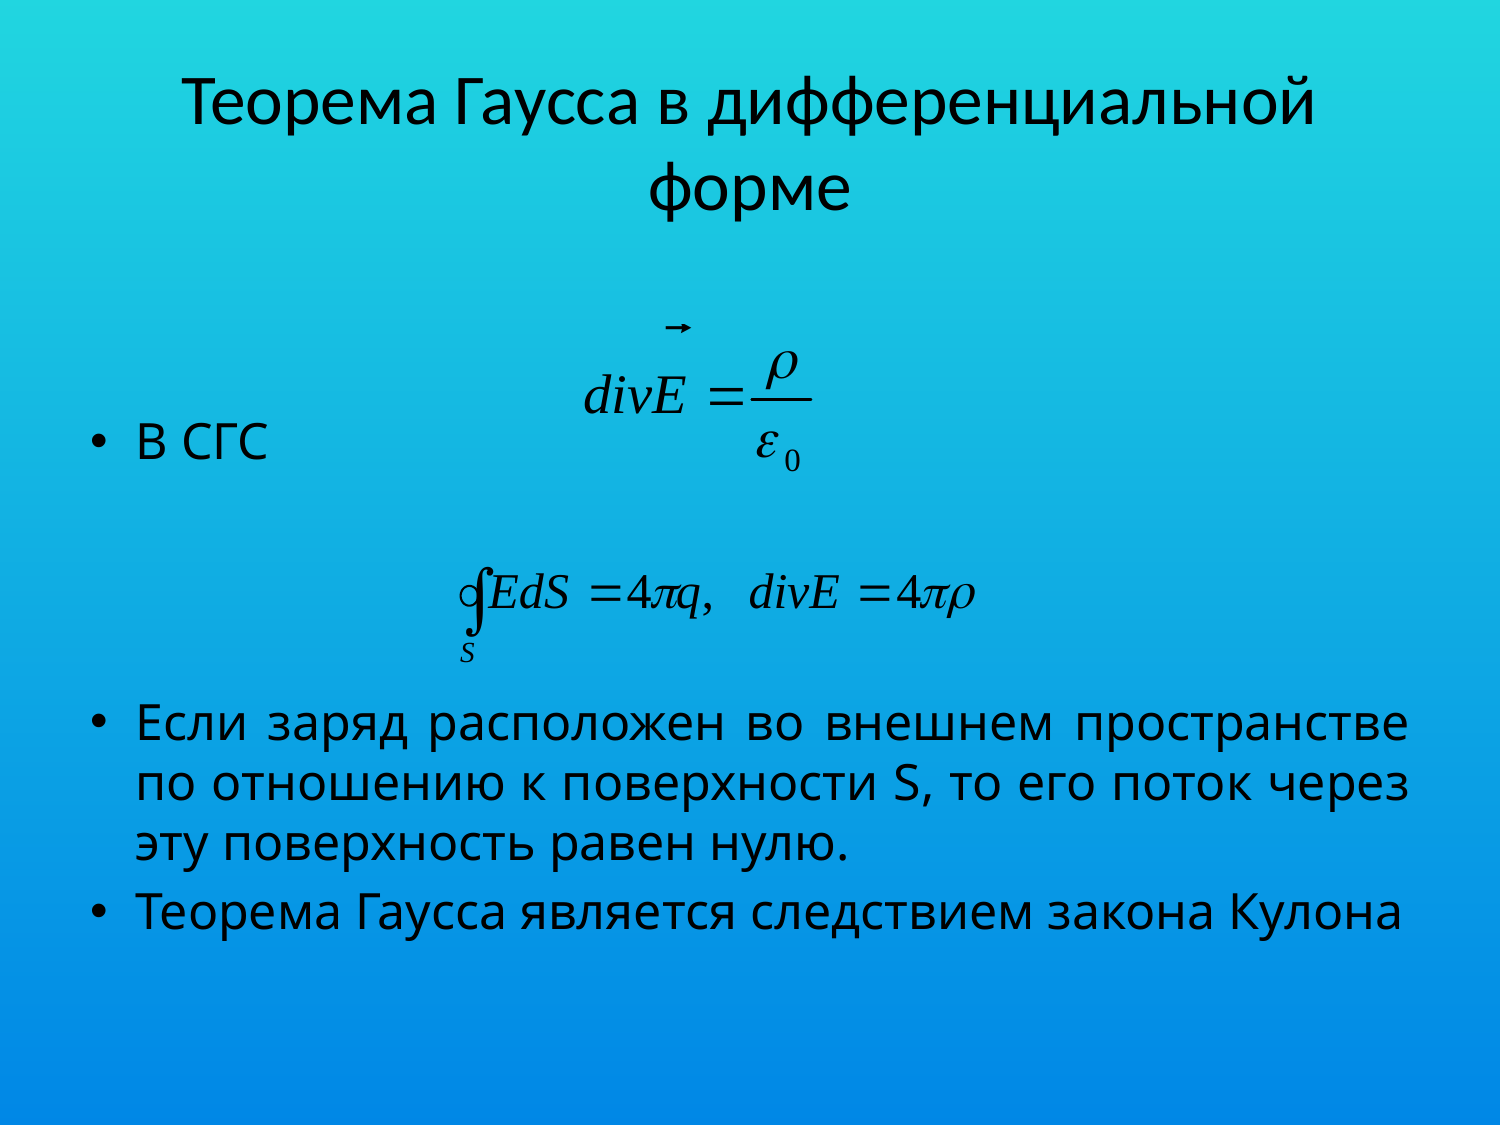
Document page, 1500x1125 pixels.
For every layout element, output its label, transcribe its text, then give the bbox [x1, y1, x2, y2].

title Теорема Гаусса в дифференциальной форме [75, 45, 1425, 233]
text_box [574, 324, 826, 484]
list В СГС Если заряд расположен во внешнем пространстве по отношению к поверхности S, то его поток через эту поверхность равен нулю. Теорема Гаусса является следствием закона Кулона [75, 262, 1425, 1005]
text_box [449, 549, 988, 676]
